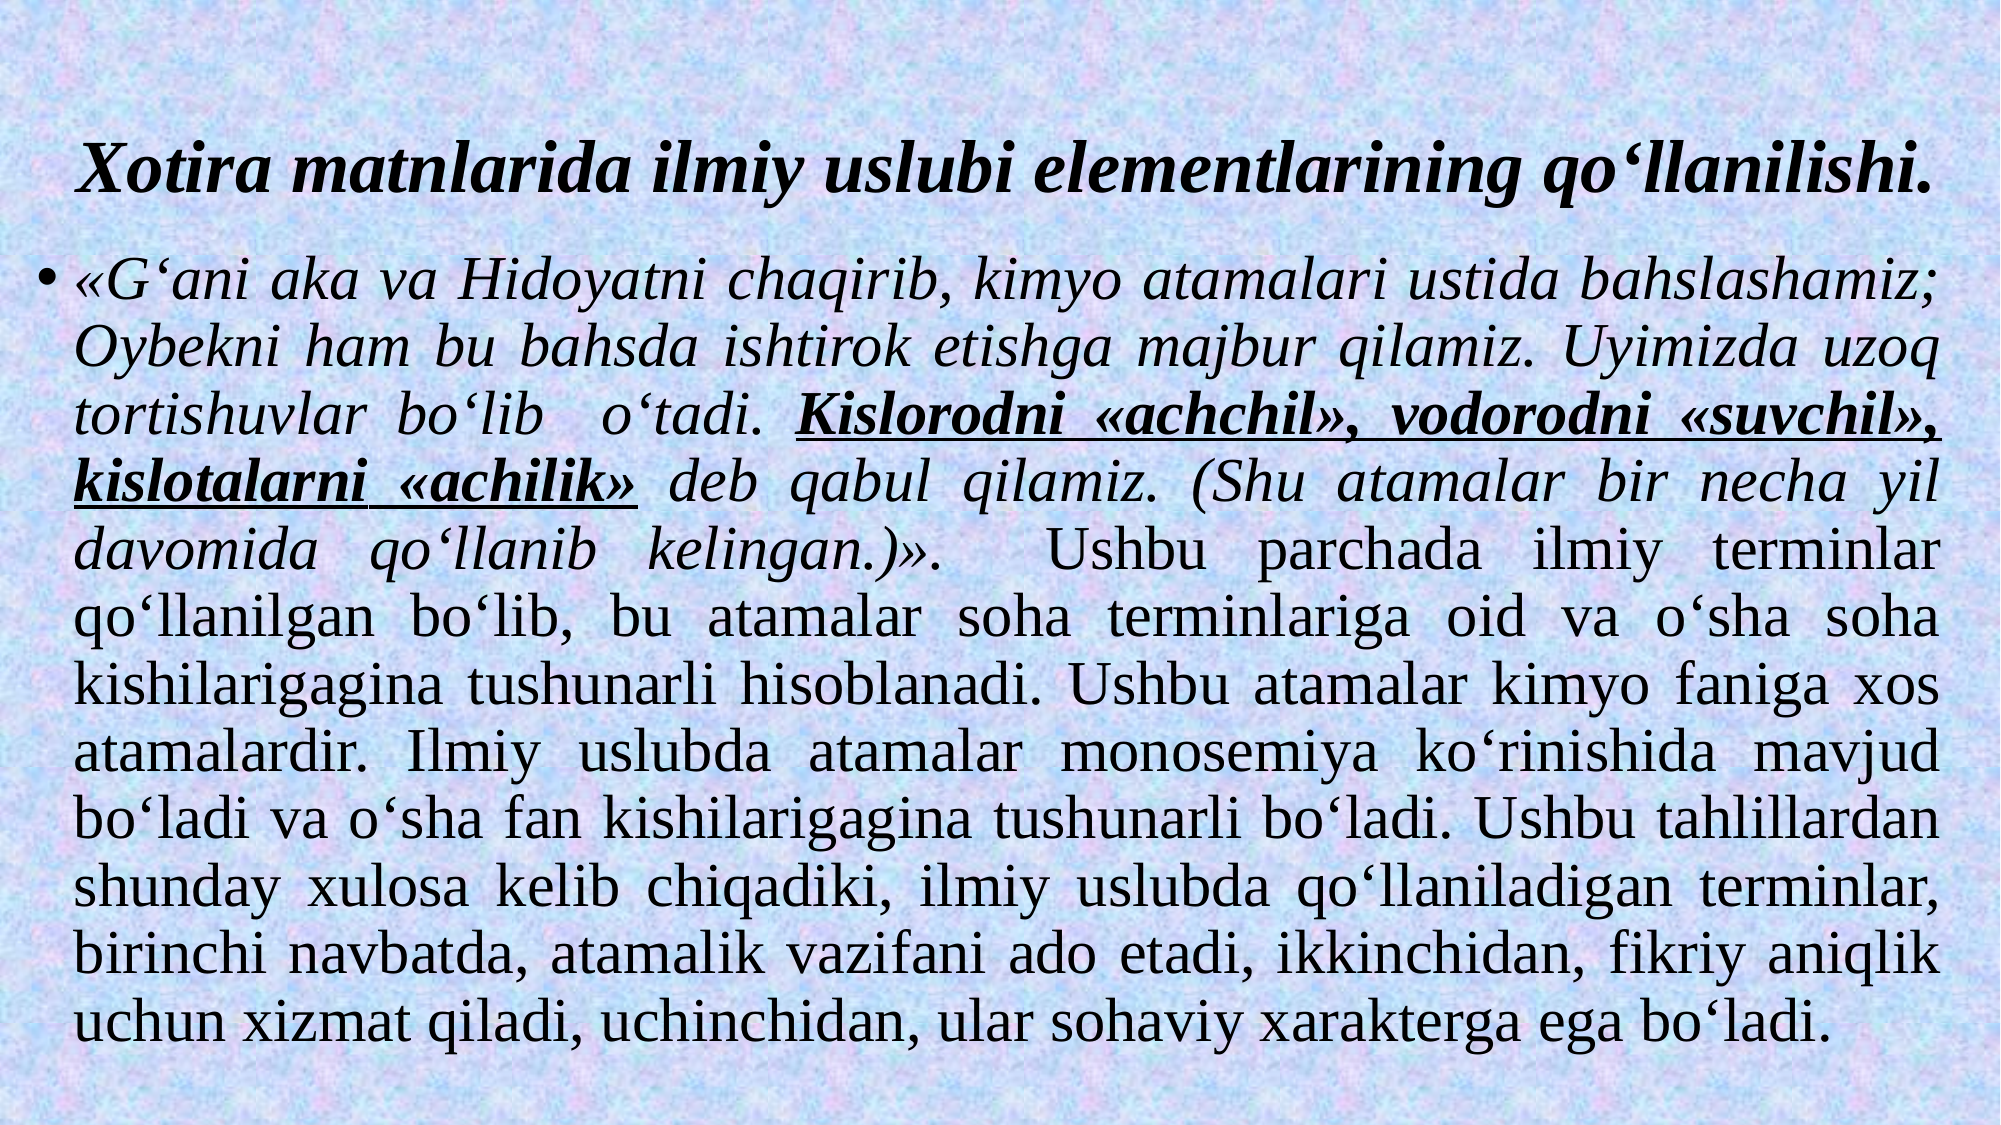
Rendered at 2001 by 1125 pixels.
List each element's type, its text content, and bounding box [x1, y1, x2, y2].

list «G‘ani aka va Hidoyatni chaqirib, kimyo atamalari ustida bahslashamiz; Oybekni ham bu bahsda ishtirok etishga majbur qilamiz. Uyimizda uzoq tortishuvlar bo‘lib o‘tadi. Kislorodni «achchil», vodorodni «suvchil», kislotalarni «achilik» deb qabul qilamiz. (Shu atamalar bir necha yil davomida qo‘llanib kelingan.)». Ushbu parchada ilmiy terminlar qo‘llanilgan bo‘lib, bu atamalar soha terminlariga oid va o‘sha soha kishilarigagina tushunarli hisoblanadi. Ushbu atamalar kimyo faniga xos atamalardir. Ilmiy uslubda atamalar monosemiya ko‘rinishida mavjud bo‘ladi va o‘sha fan kishilarigagina tushunarli bo‘ladi. Ushbu tahlillardan shunday xulosa kelib chiqadiki, ilmiy uslubda qo‘llaniladigan terminlar, birinchi navbatda, atamalik vazifani ado etadi, ikkinchidan, fikriy aniqlik uchun xizmat qiladi, uchinchidan, ular sohaviy xarakterga ega bo‘ladi. [21, 238, 1958, 1070]
picture [0, 0, 2001, 1125]
title Xotira matnlarida ilmiy uslubi elementlarining qo‘llanilishi. [61, 59, 1958, 238]
